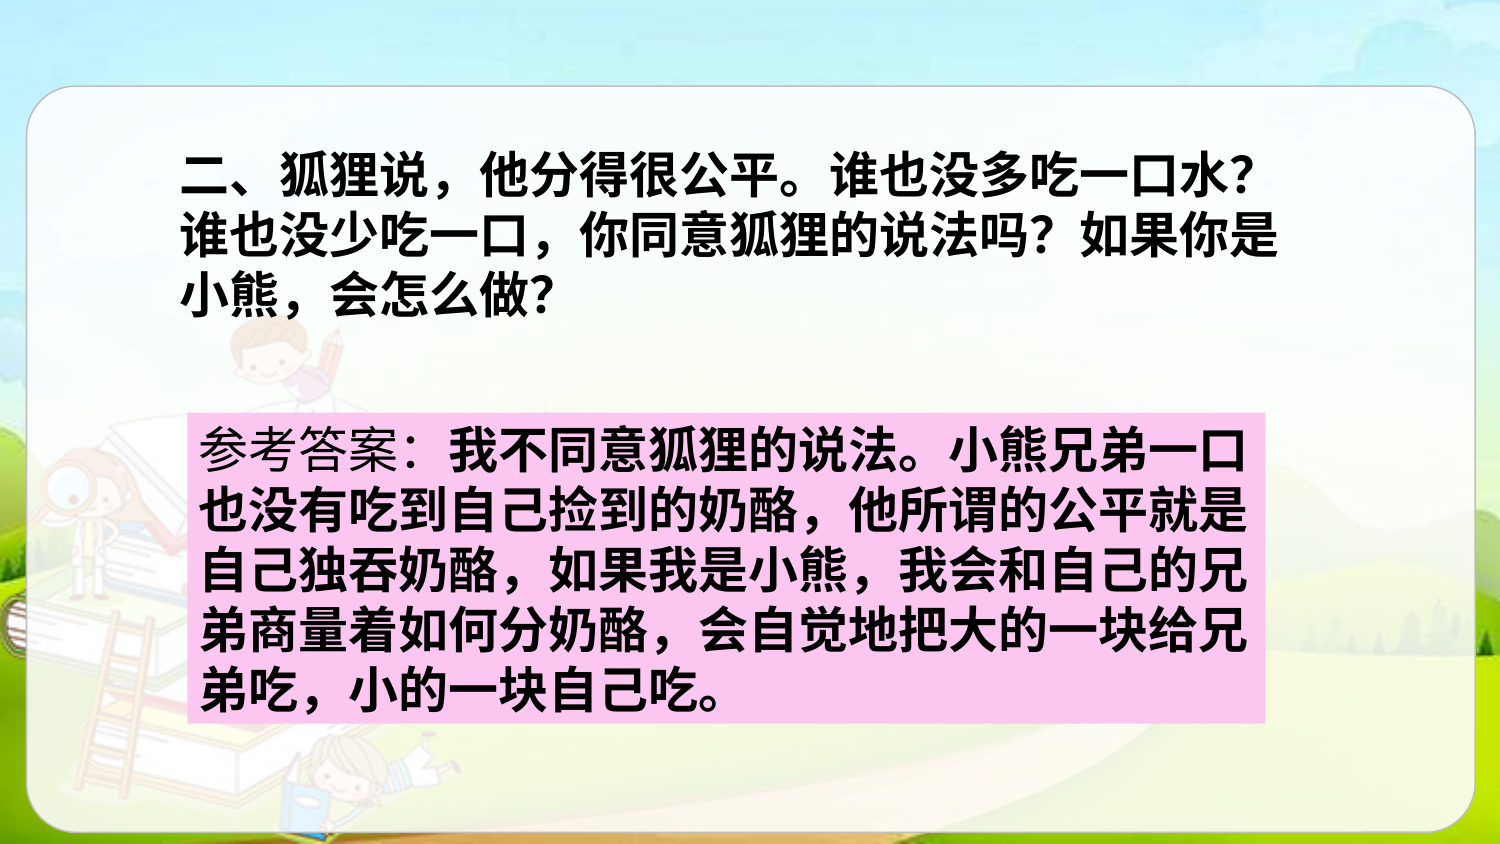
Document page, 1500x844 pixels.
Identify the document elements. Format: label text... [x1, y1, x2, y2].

text_box 参考答案：我不同意狐狸的说法。小熊兄弟一口也没有吃到自己捡到的奶酪，他所谓的公平就是自己独吞奶酪，如果我是小熊，我会和自己的兄弟商量着如何分奶酪，会自觉地把大的一块给兄弟吃，小的一块自己吃。 [187, 412, 1266, 724]
picture [0, 0, 1500, 844]
text_box 二、狐狸说，他分得很公平。谁也没多吃一口水？谁也没少吃一口，你同意狐狸的说法吗？如果你是小熊，会怎么做？ [168, 137, 1294, 329]
